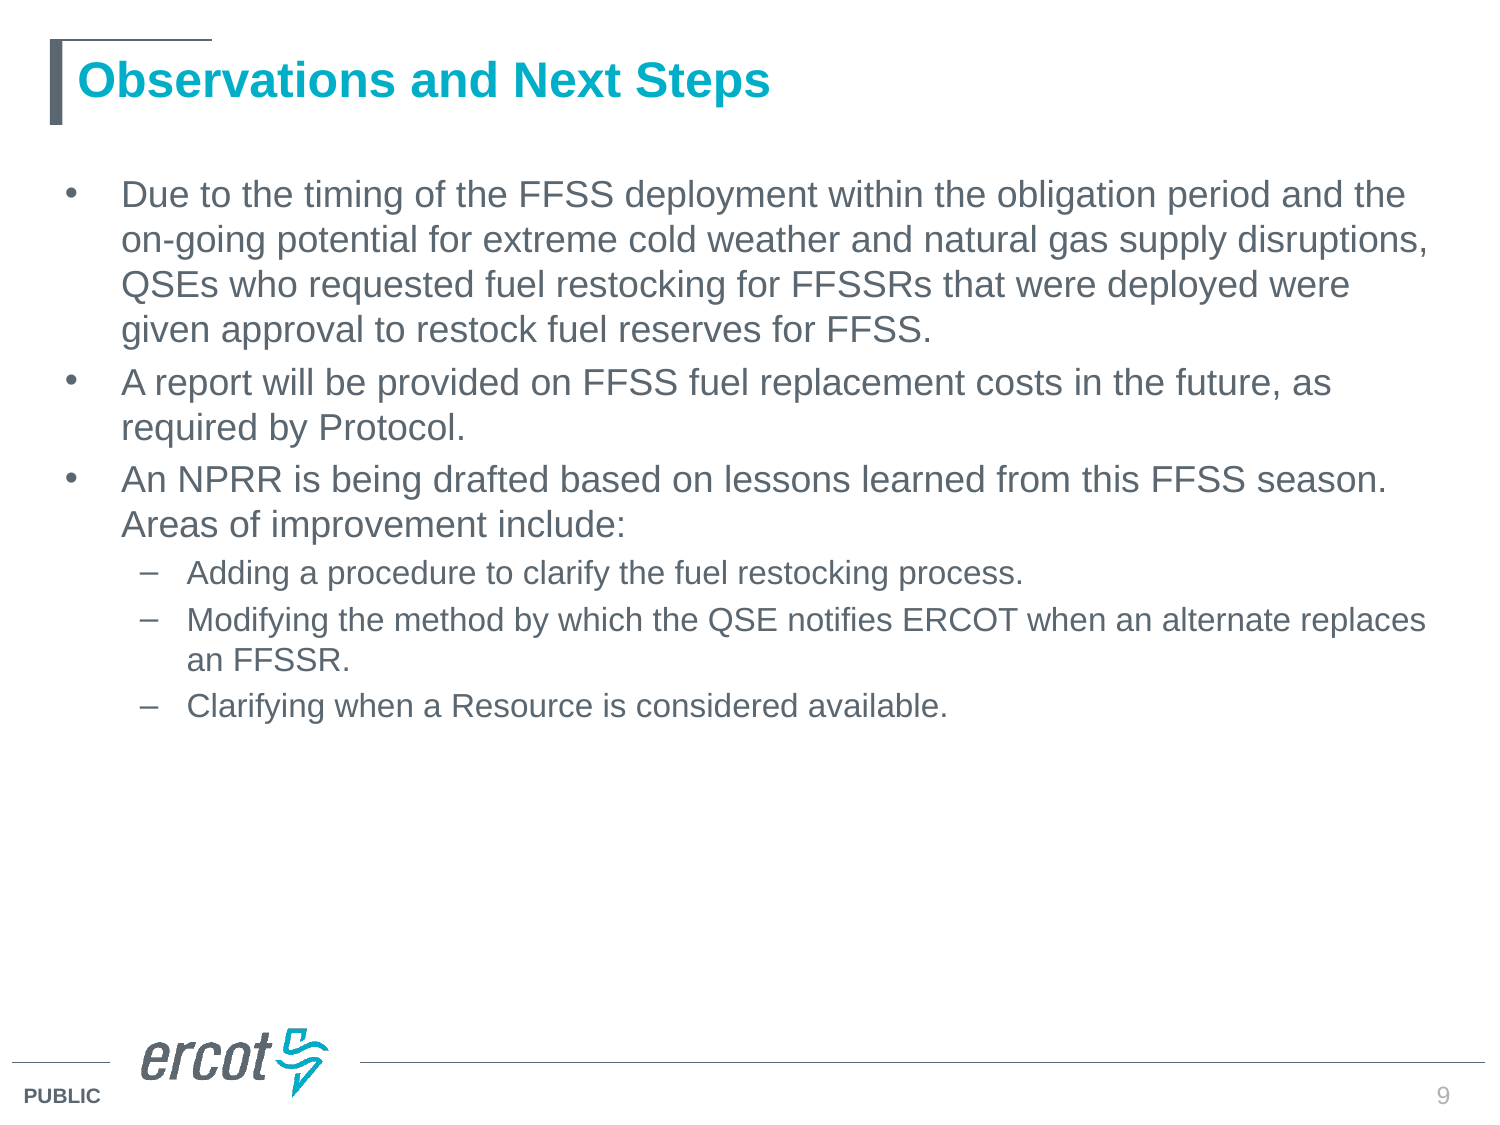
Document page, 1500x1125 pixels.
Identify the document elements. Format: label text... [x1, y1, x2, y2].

slide_number 9 [1400, 1076, 1488, 1113]
title Observations and Next Steps [62, 39, 1450, 125]
picture [137, 1024, 332, 1100]
list Due to the timing of the FFSS deployment within the obligation period and the on-going potential for extreme cold weather and natural gas supply disruptions, QSEs who requested fuel restocking for FFSSRs that were deployed were given approval to restock fuel reserves for FFSS. A report will be provided on FFSS fuel replacement costs in the future, as required by Protocol. An NPRR is being drafted based on lessons learned from this FFSS season. Areas of improvement include: Adding a procedure to clarify the fuel restocking process. Modifying the method by which the QSE notifies ERCOT when an alternate replaces an FFSSR. Clarifying when a Resource is considered available. [50, 162, 1464, 1018]
